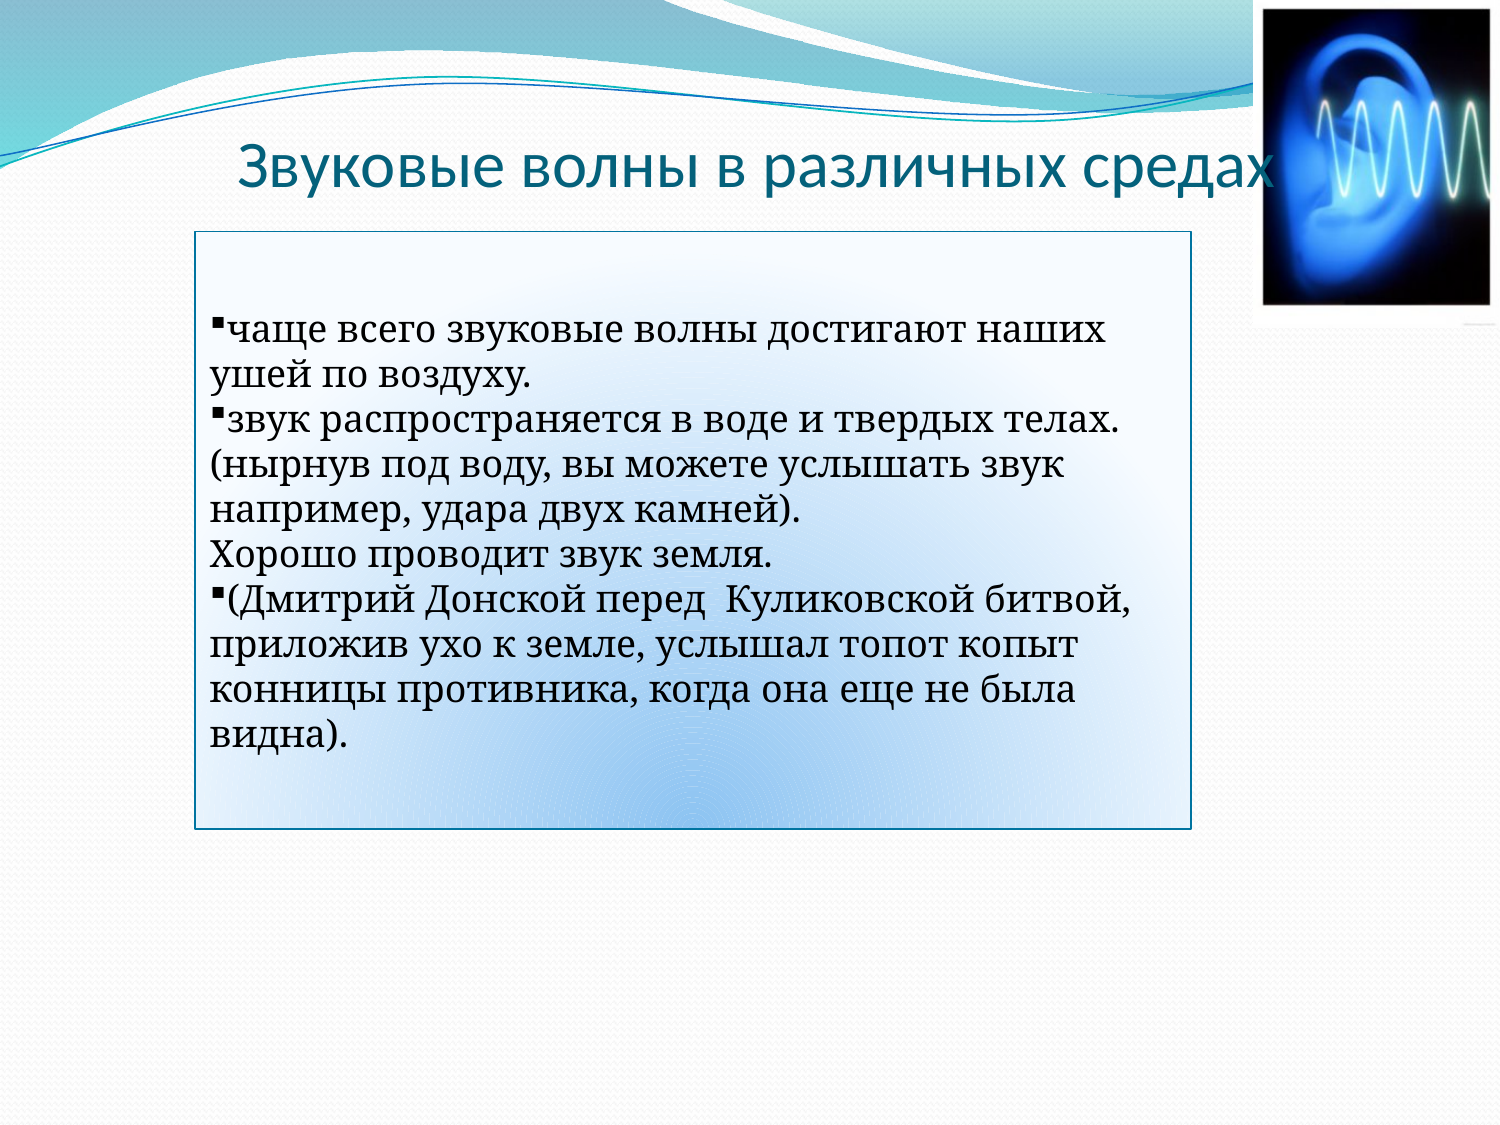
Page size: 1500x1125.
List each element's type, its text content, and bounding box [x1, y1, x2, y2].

title Звуковые волны в различных средах [82, 70, 1246, 202]
text_box чаще всего звуковые волны достигают наших ушей по воздуху. звук распространяется в воде и твердых телах. (нырнув под воду, вы можете услышать звук например, удара двух камней). Хорошо проводит звук земля. (Дмитрий Донской перед Куликовской битвой, приложив ухо к земле, услышал топот копыт конницы противника, когда она еще не была видна). [194, 231, 1192, 830]
picture [1253, 0, 1500, 328]
